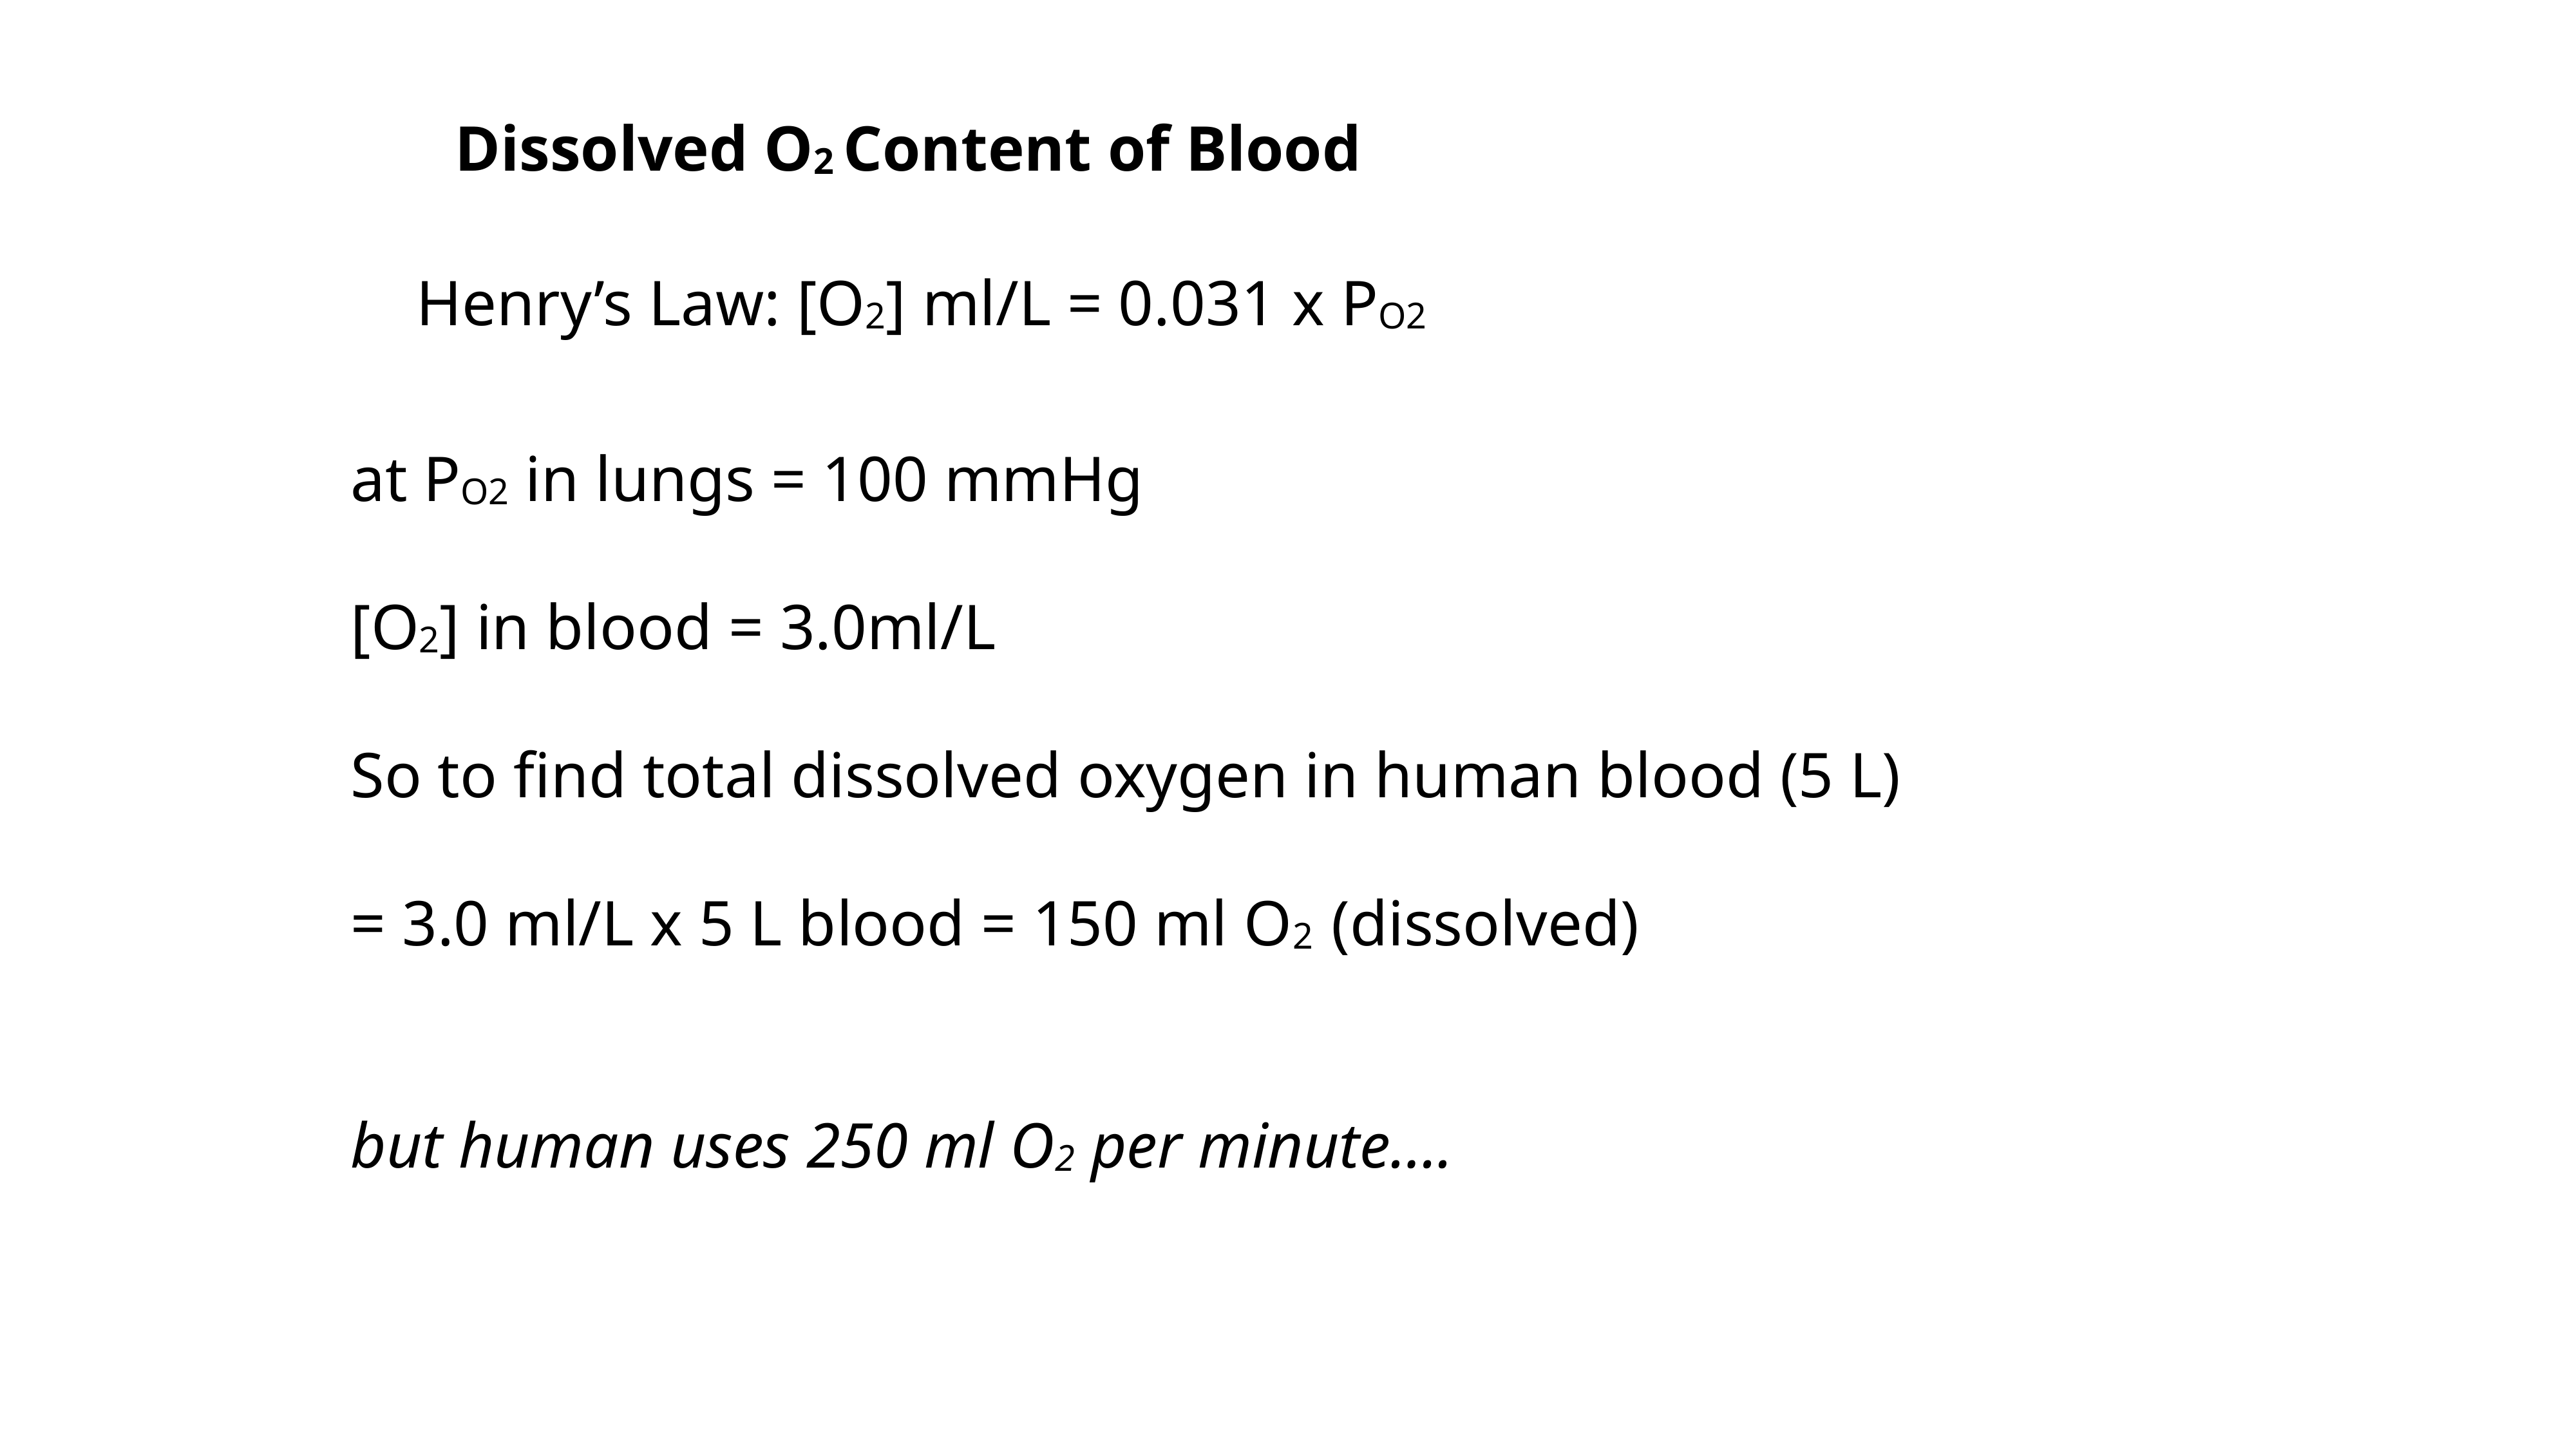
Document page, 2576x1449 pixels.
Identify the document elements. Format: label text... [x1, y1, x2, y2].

text_box Henry’s Law: [O2] ml/L = 0.031 x PO2 [408, 256, 1435, 346]
text_box at PO2 in lungs = 100 mmHg [O2] in blood = 3.0ml/L So to find total dissolved oxygen in human blood (5 L) = 3.0 ml/L x 5 L blood = 150 ml O2 (dissolved) but human uses 250 ml O2 per minute…. [343, 432, 1909, 1188]
text_box Dissolved O2 Content of Blood [448, 101, 1369, 191]
